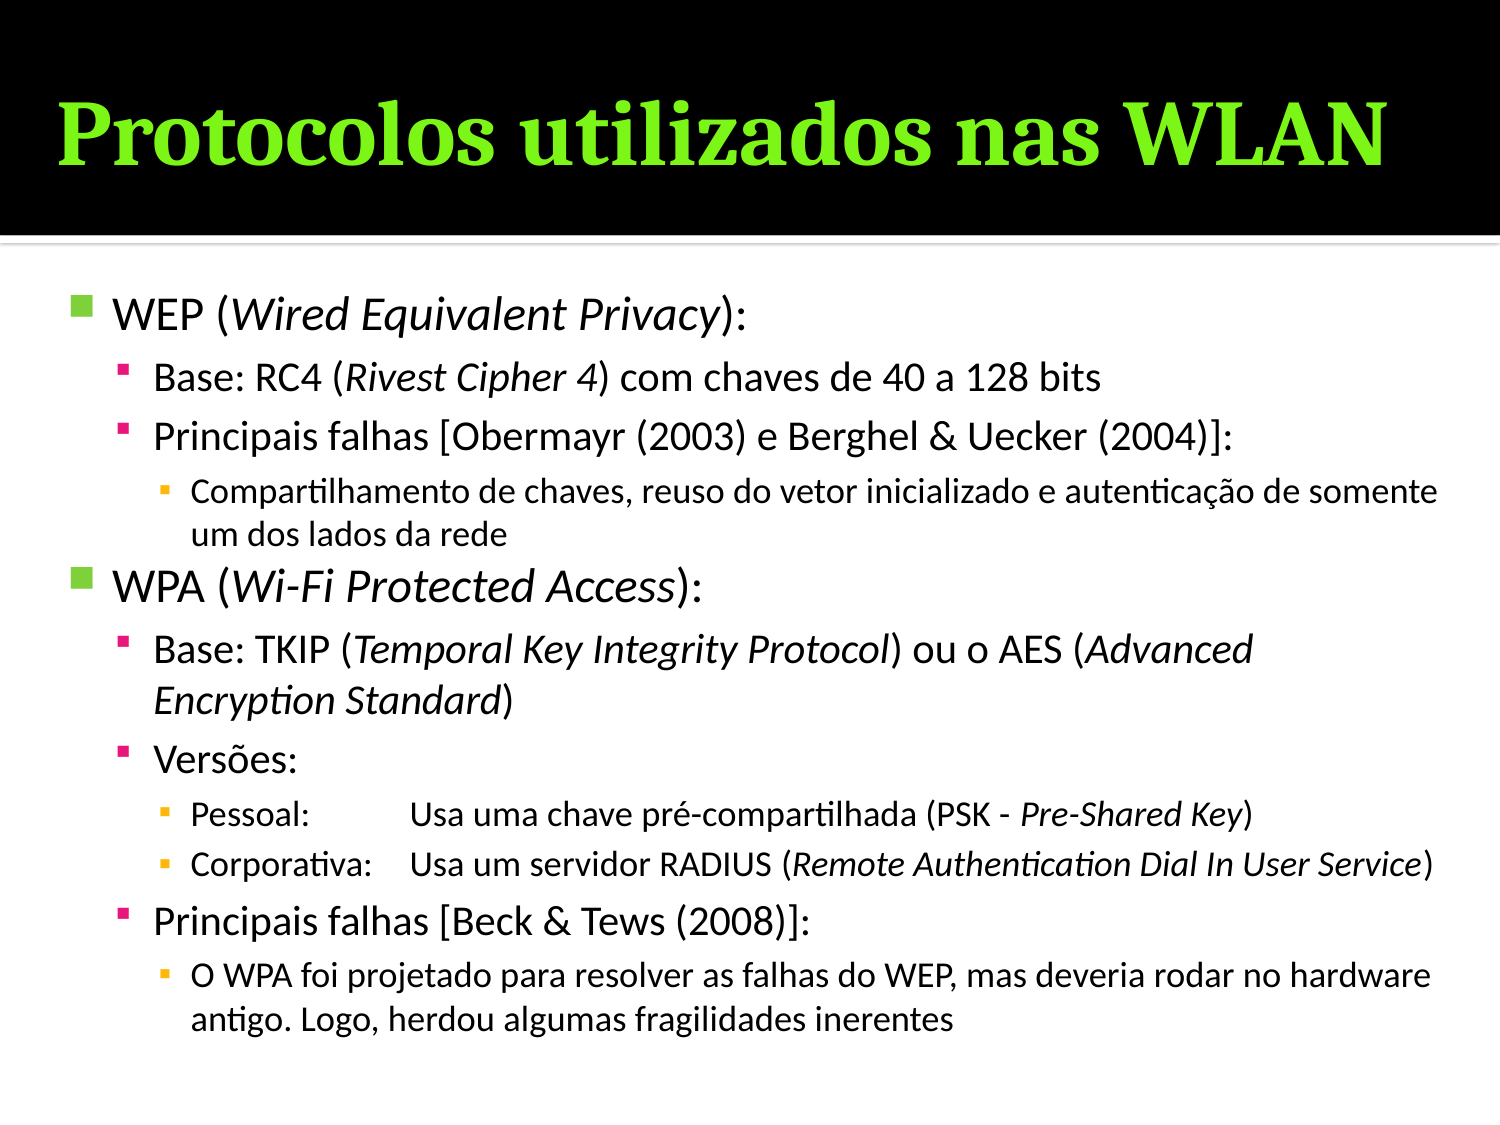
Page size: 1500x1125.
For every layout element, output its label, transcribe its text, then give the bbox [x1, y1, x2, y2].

title Protocolos utilizados nas WLAN [41, 25, 1459, 231]
list WEP (Wired Equivalent Privacy): Base: RC4 (Rivest Cipher 4) com chaves de 40 a 128 bits Principais falhas [Obermayr (2003) e Berghel & Uecker (2004)]: Compartilhamento de chaves, reuso do vetor inicializado e autenticação de somente um dos lados da rede WPA (Wi-Fi Protected Access): Base: TKIP (Temporal Key Integrity Protocol) ou o AES (Advanced Encryption Standard) Versões: Pessoal: Usa uma chave pré-compartilhada (PSK - Pre-Shared Key) Corporativa: Usa um servidor RADIUS (Remote Authentication Dial In User Service) Principais falhas [Beck & Tews (2008)]: O WPA foi projetado para resolver as falhas do WEP, mas deveria rodar no hardware antigo. Logo, herdou algumas fragilidades inerentes [41, 267, 1459, 1094]
